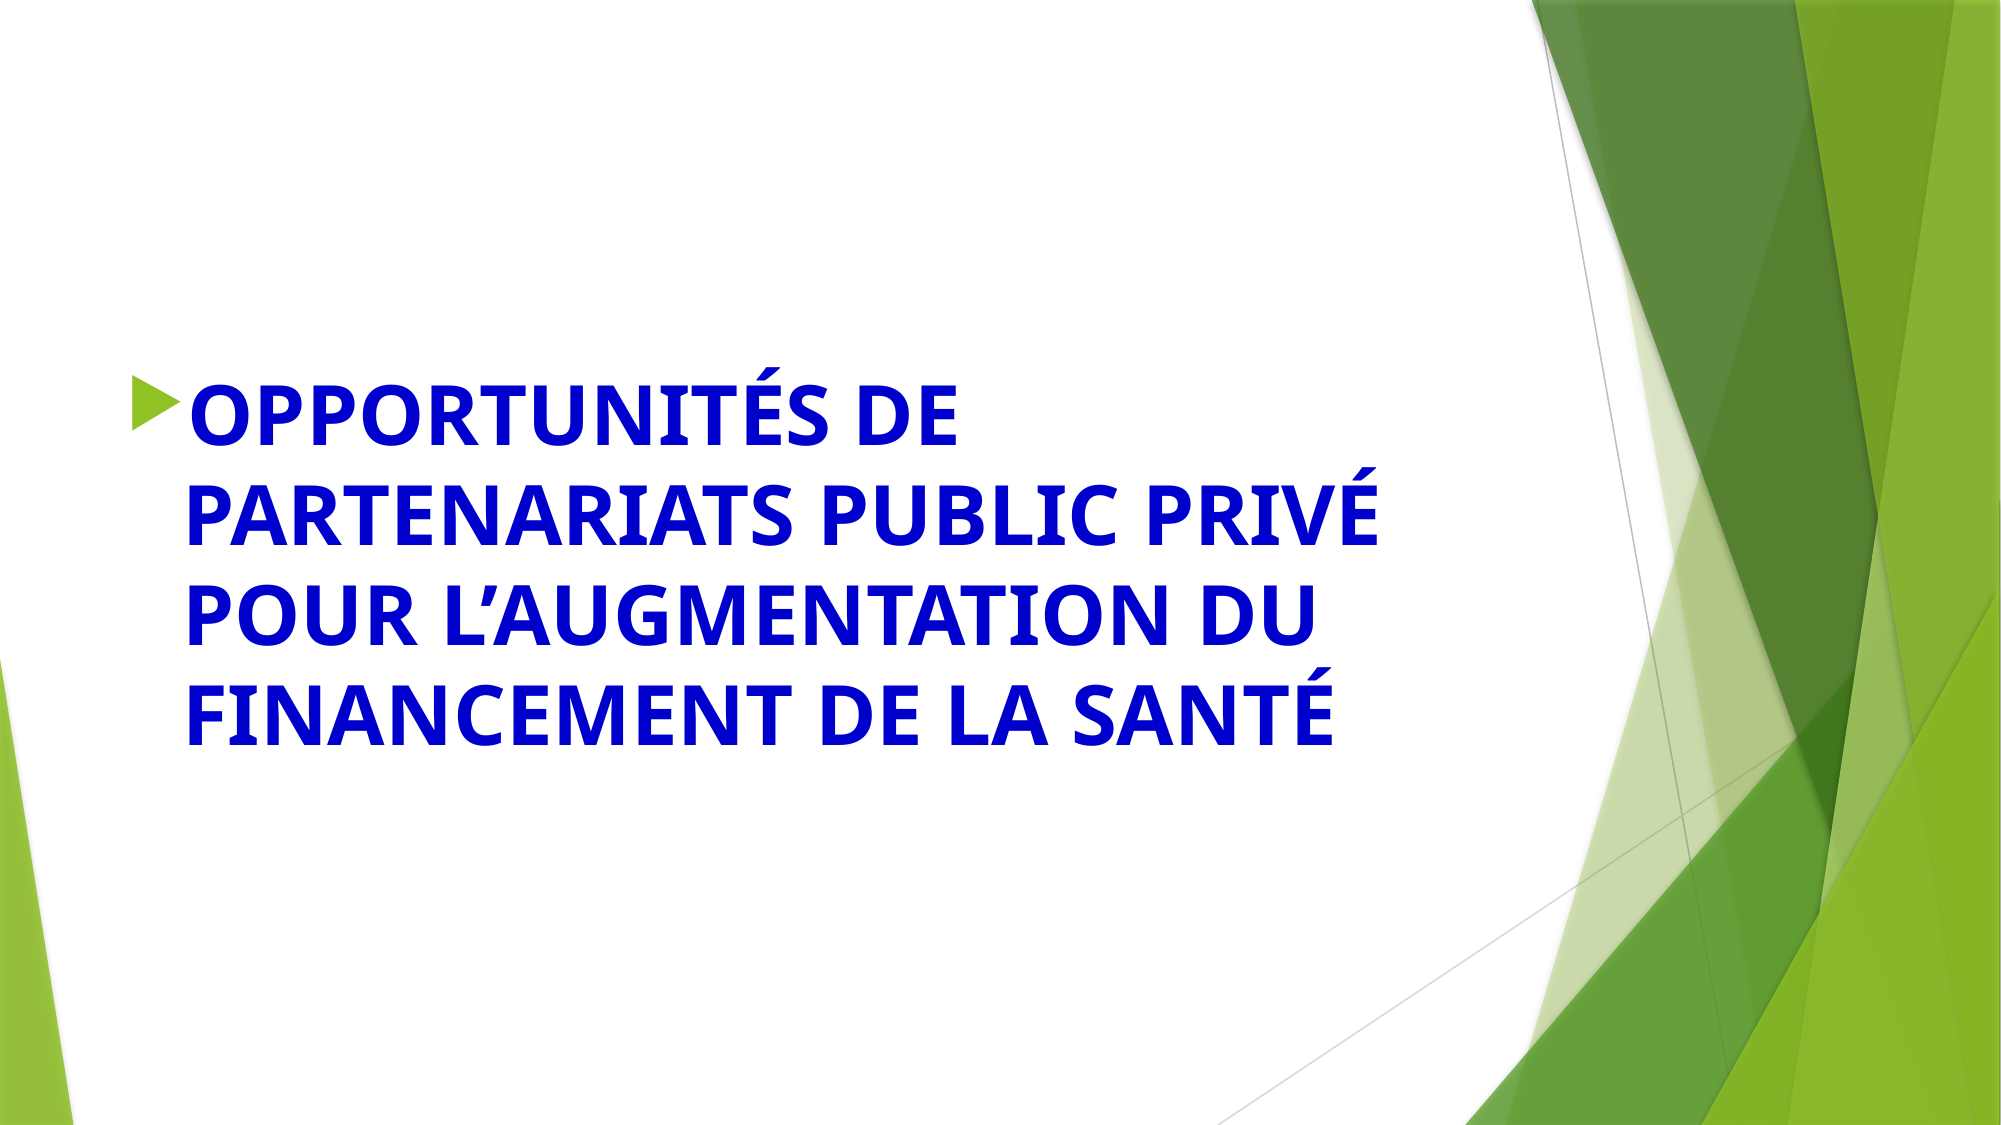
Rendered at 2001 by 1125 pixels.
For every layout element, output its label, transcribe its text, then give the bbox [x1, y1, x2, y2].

list Opportunités de partenariats public privé pour l’augmentation du financement de la santé [111, 354, 1522, 992]
